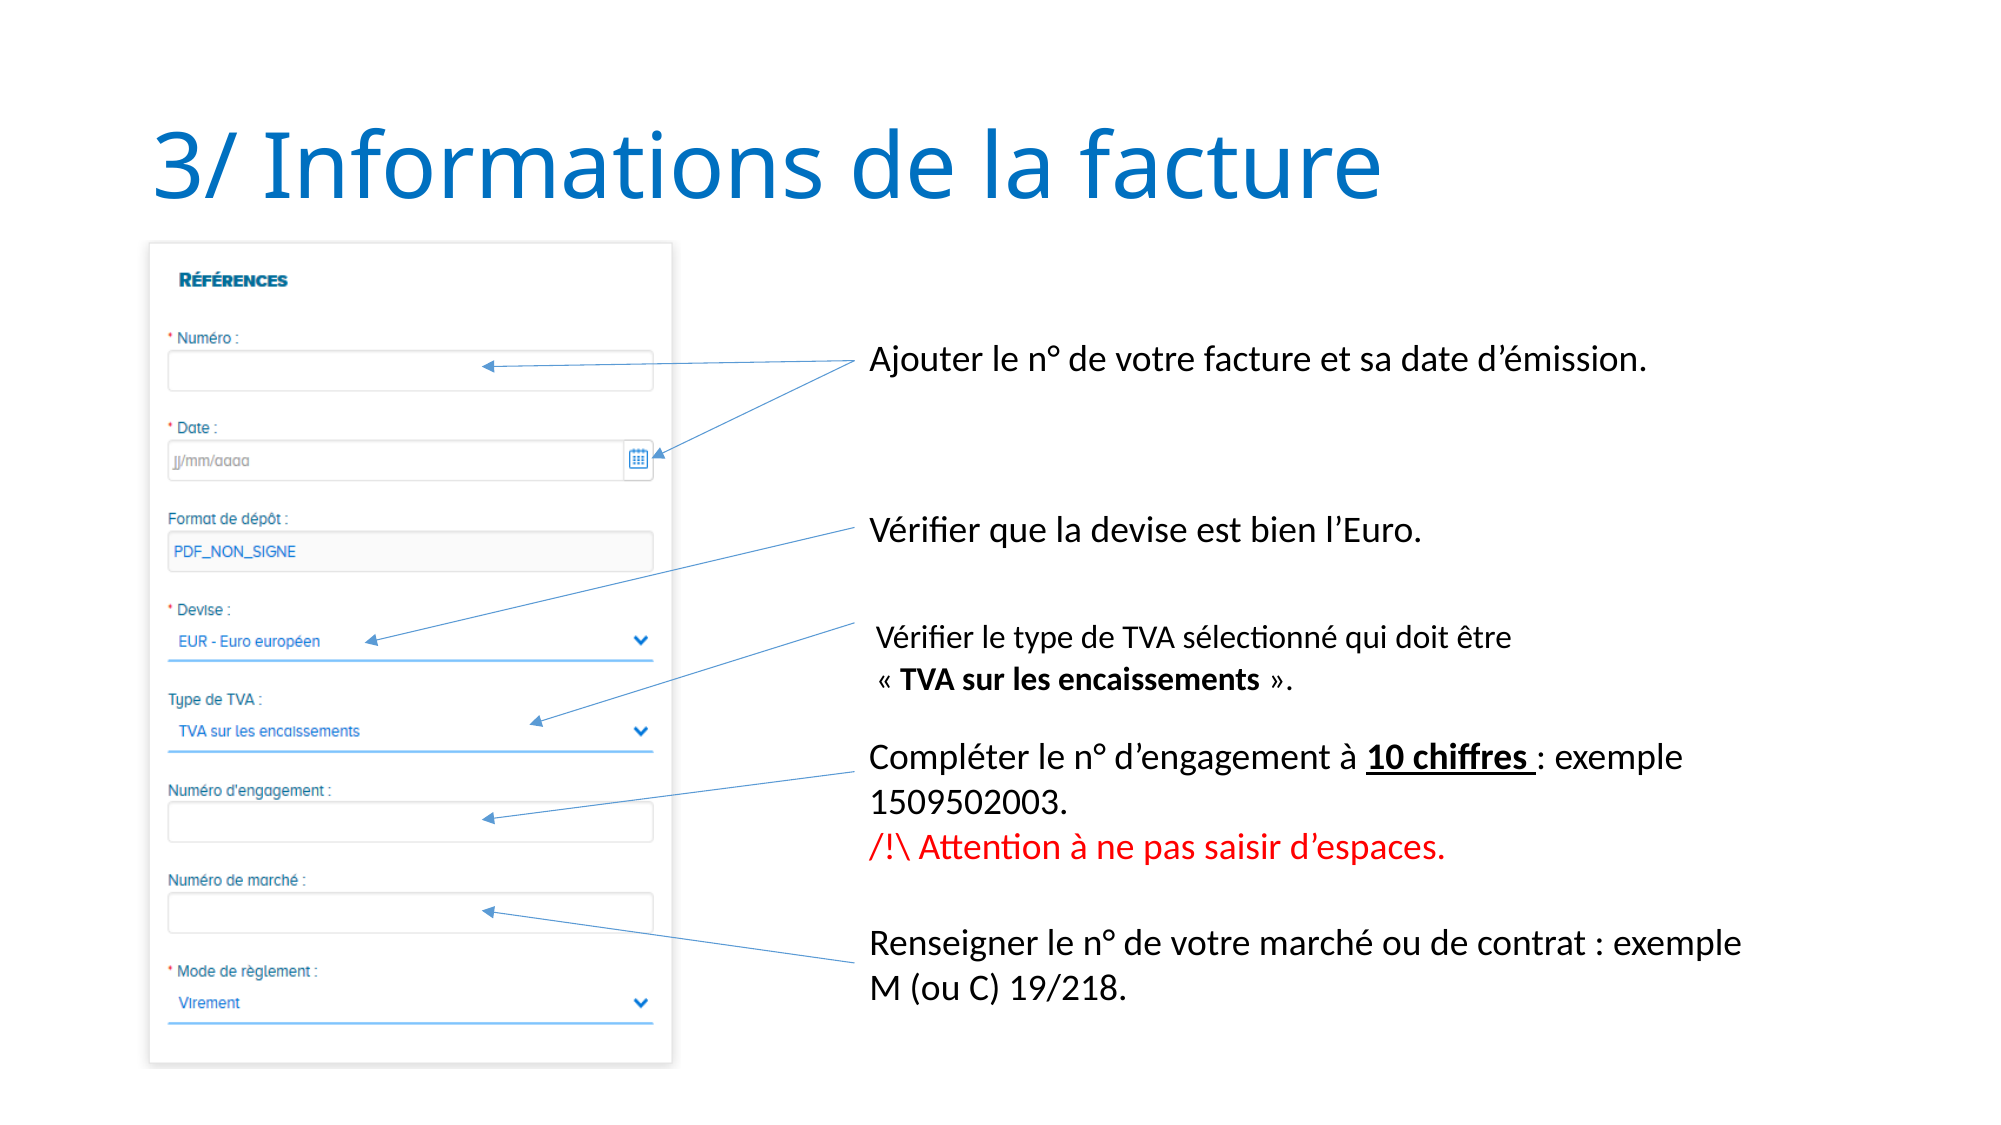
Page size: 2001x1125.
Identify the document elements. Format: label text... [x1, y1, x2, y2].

text_box Vérifier que la devise est bien l’Euro. [854, 497, 1623, 558]
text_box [481, 910, 855, 964]
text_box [651, 360, 855, 459]
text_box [529, 622, 855, 725]
text_box Renseigner le n° de votre marché ou de contrat : exemple M (ou C) 19/218. [854, 910, 1770, 1016]
title 3/ Informations de la facture [137, 59, 1863, 278]
text_box Compléter le n° d’engagement à 10 chiffres : exemple 1509502003. /!\ Attention à ne pas saisir d’espaces. [854, 724, 1797, 875]
text_box Ajouter le n° de votre facture et sa date d’émission. [854, 326, 1716, 387]
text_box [364, 527, 855, 643]
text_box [481, 360, 651, 367]
picture [137, 240, 681, 1069]
text_box Vérifier le type de TVA sélectionné qui doit être « TVA sur les encaissements ». [860, 604, 1682, 706]
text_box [481, 771, 855, 820]
